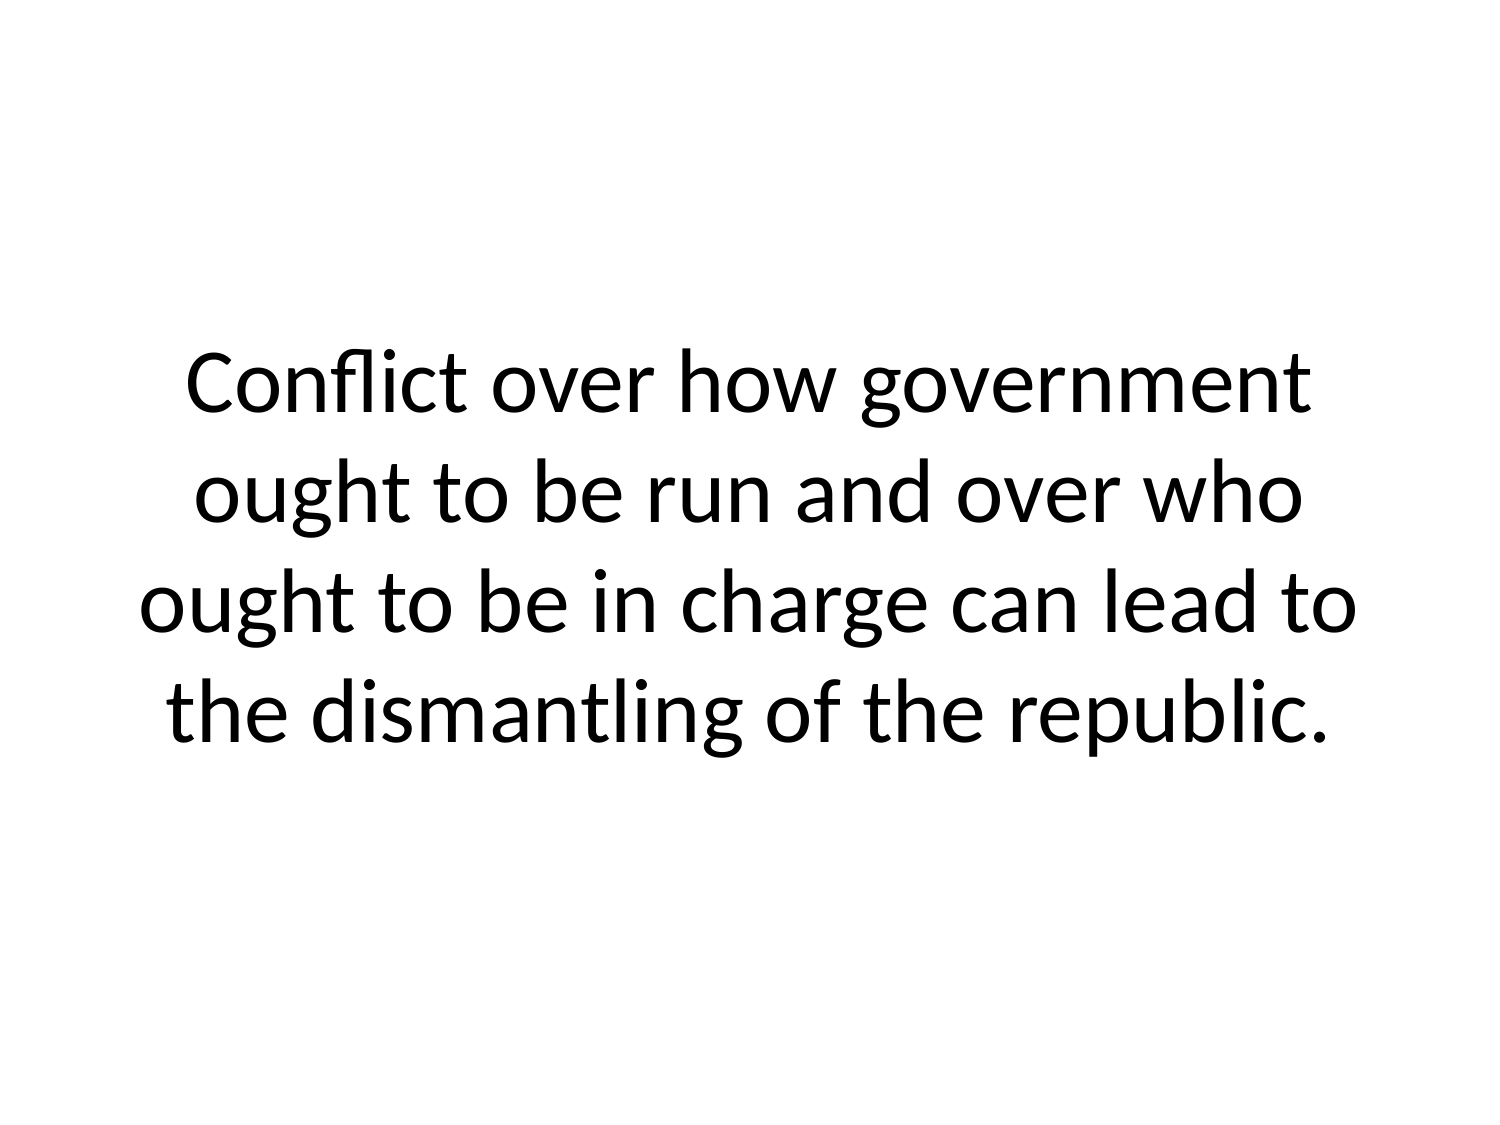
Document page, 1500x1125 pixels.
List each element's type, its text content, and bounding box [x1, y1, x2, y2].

title Conflict over how government ought to be run and over who ought to be in charge can lead to the dismantling of the republic. [74, 44, 1426, 1038]
